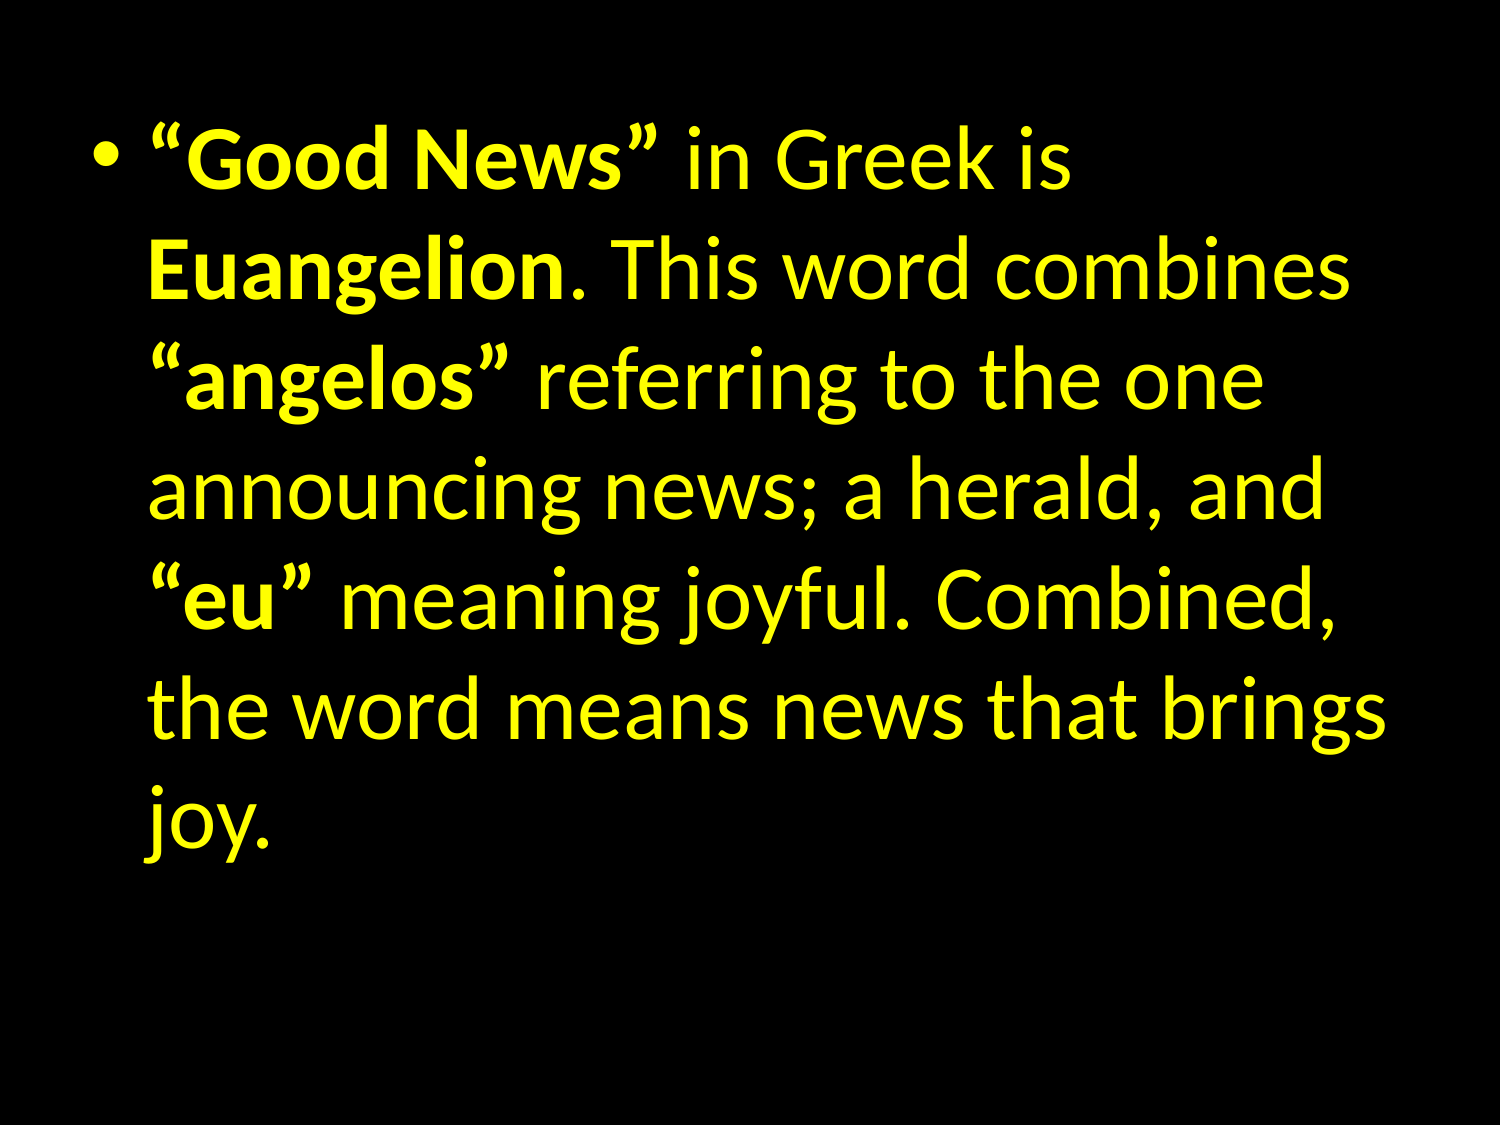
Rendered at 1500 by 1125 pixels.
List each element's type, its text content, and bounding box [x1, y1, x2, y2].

list “Good News” in Greek is Euangelion. This word combines “angelos” referring to the one announcing news; a herald, and “eu” meaning joyful. Combined, the word means news that brings joy. [74, 89, 1426, 929]
